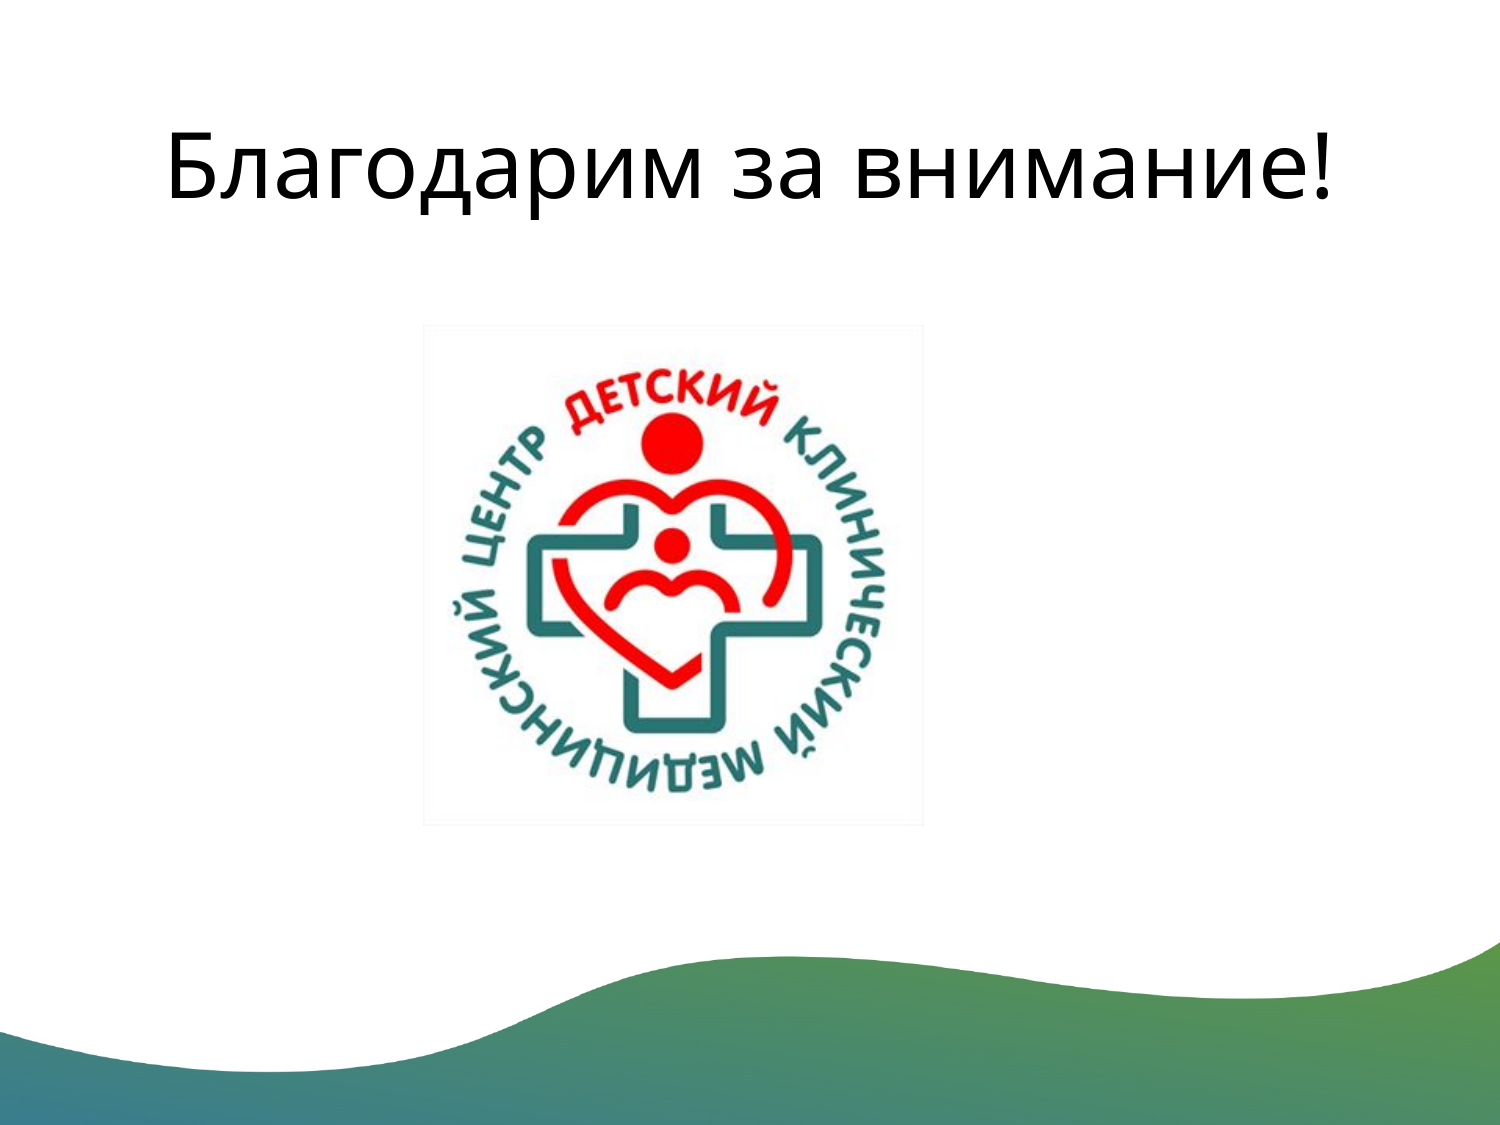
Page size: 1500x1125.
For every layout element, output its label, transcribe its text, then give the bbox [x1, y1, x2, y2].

picture [0, 0, 1500, 1125]
title Благодарим за внимание! [103, 59, 1397, 278]
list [423, 325, 924, 826]
